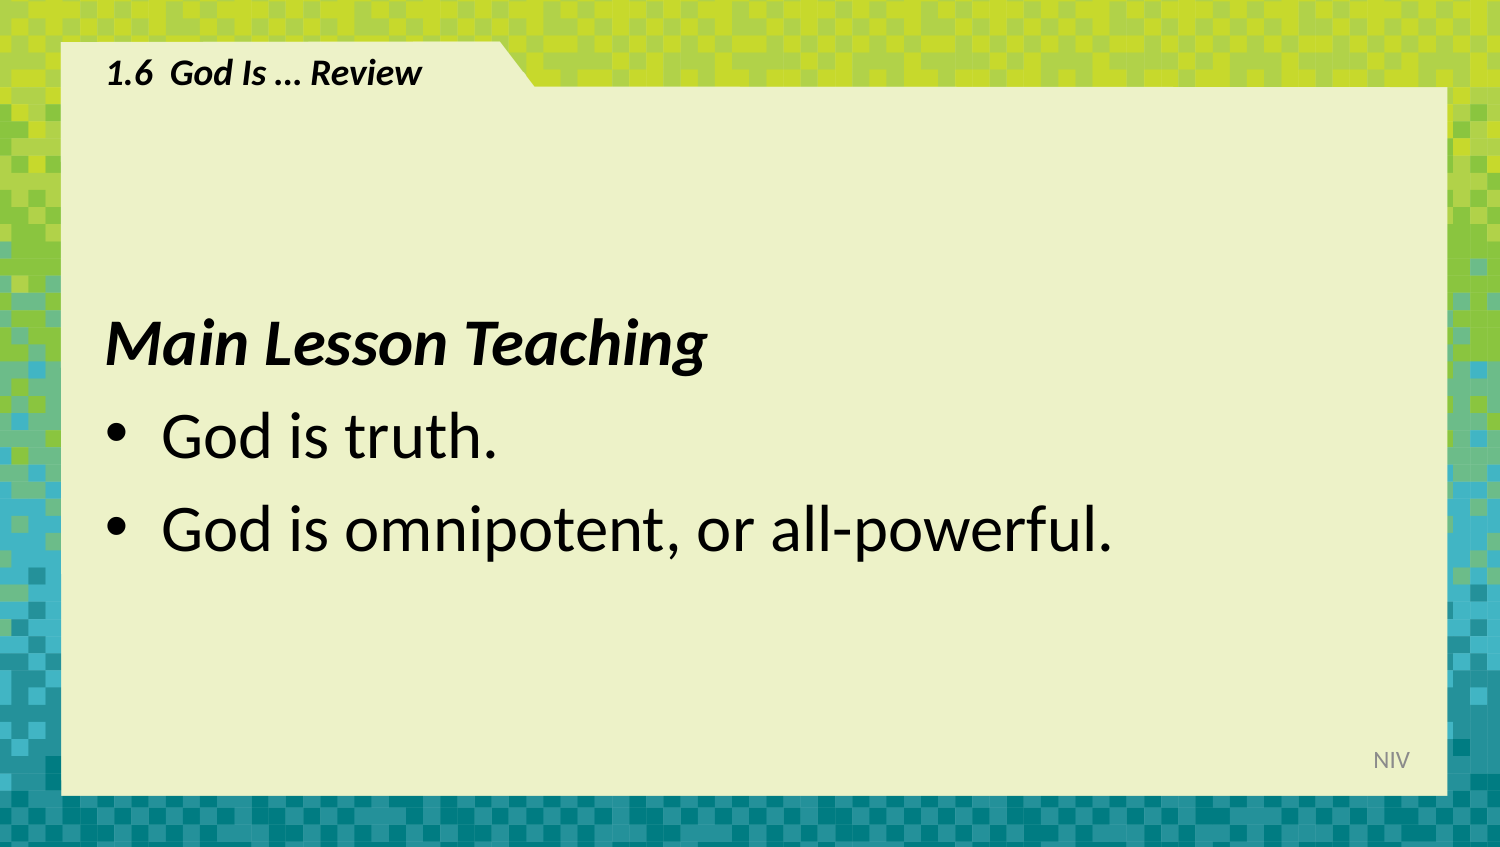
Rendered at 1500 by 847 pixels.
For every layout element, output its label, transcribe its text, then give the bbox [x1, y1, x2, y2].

picture [0, 0, 1500, 847]
footer NIV [950, 736, 1425, 782]
title 1.6 God Is … Review [89, 33, 1420, 108]
list Main Lesson Teaching God is truth. God is omnipotent, or all-powerful. [89, 141, 1403, 722]
